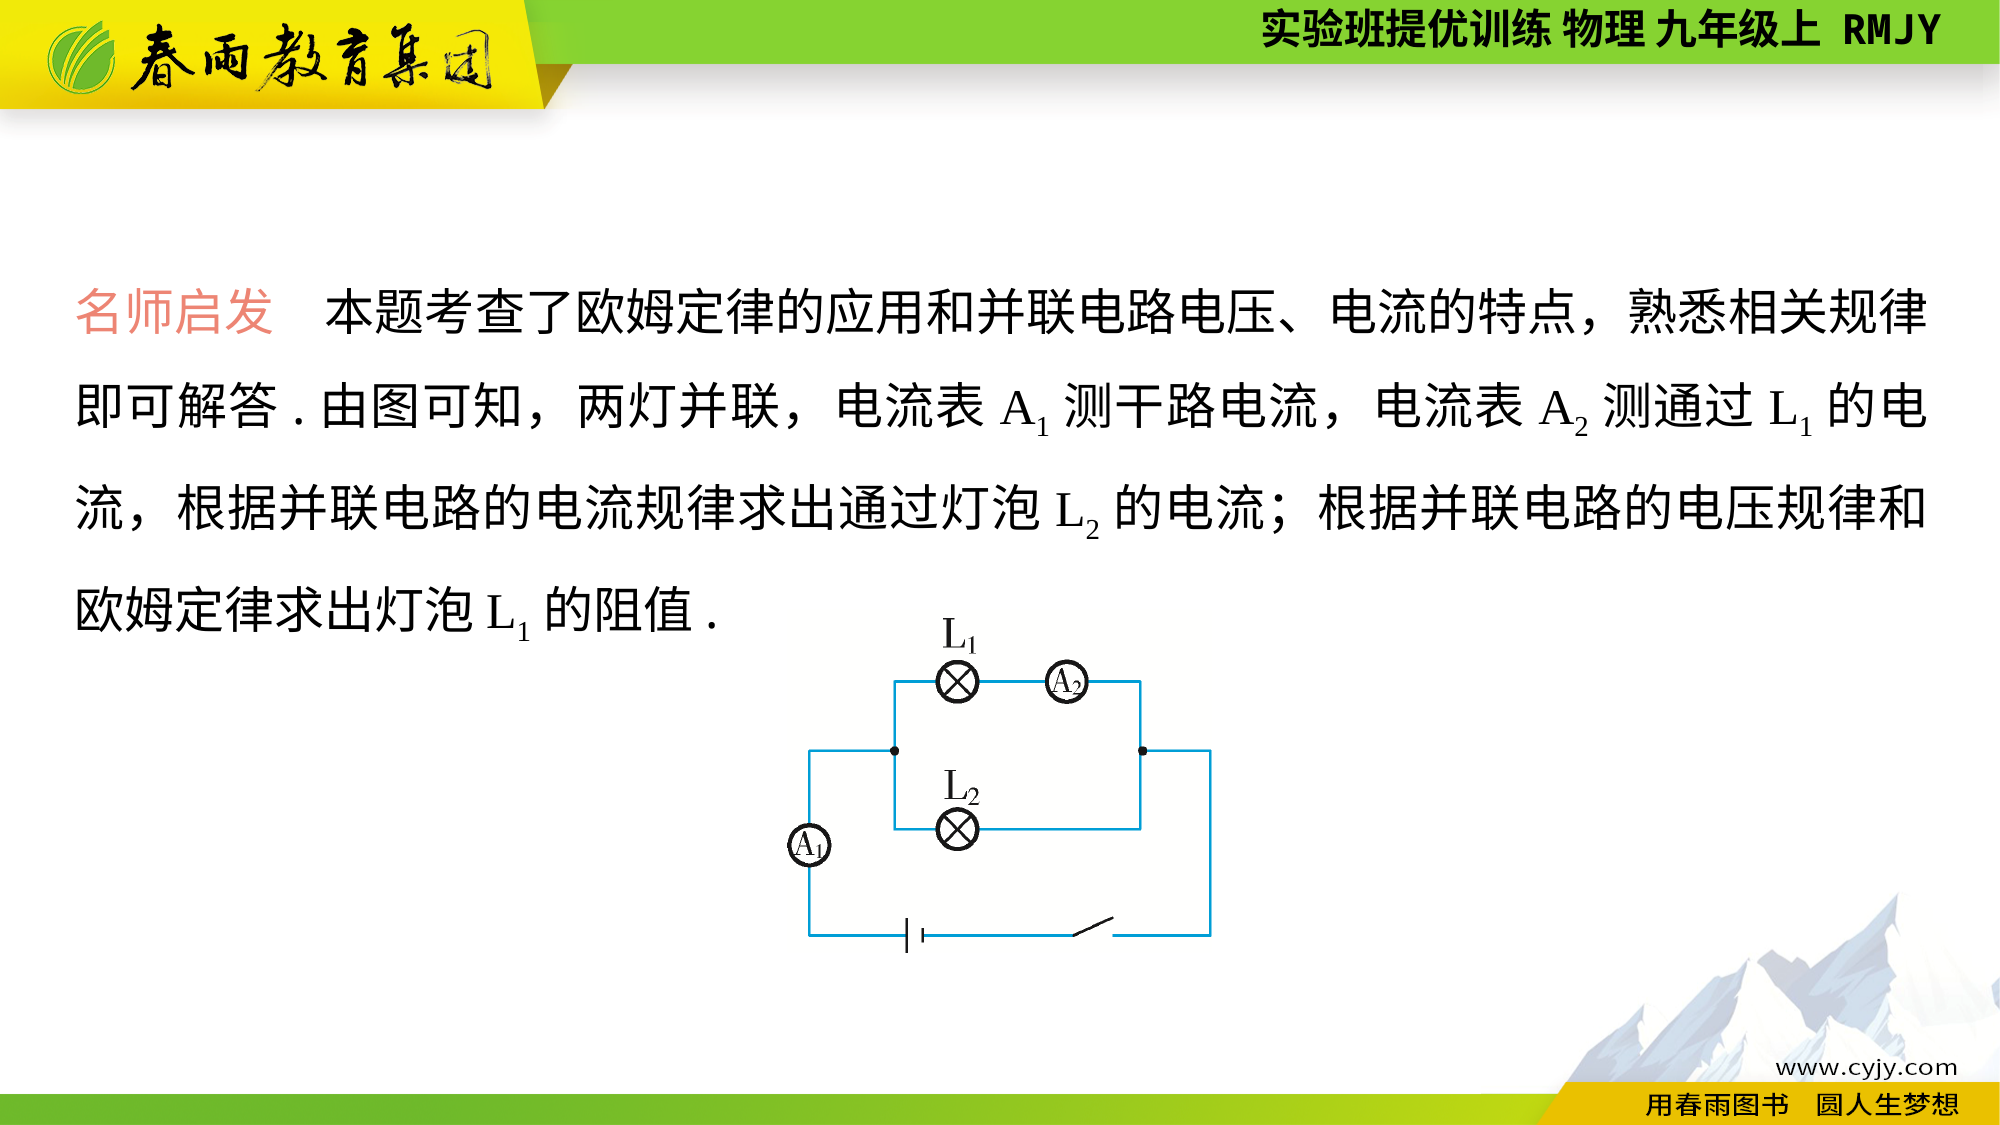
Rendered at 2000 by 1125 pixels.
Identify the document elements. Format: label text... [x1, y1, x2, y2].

picture [0, 0, 2000, 1125]
list 名师启发 本题考查了欧姆定律的应用和并联电路电压、电流的特点，熟悉相关规律即可解答.由图可知，两灯并联，电流表A1测干路电流，电流表A2测通过L1的电流，根据并联电路的电流规律求出通过灯泡L2的电流；根据并联电路的电压规律和欧姆定律求出灯泡L1的阻值. [59, 242, 1944, 610]
